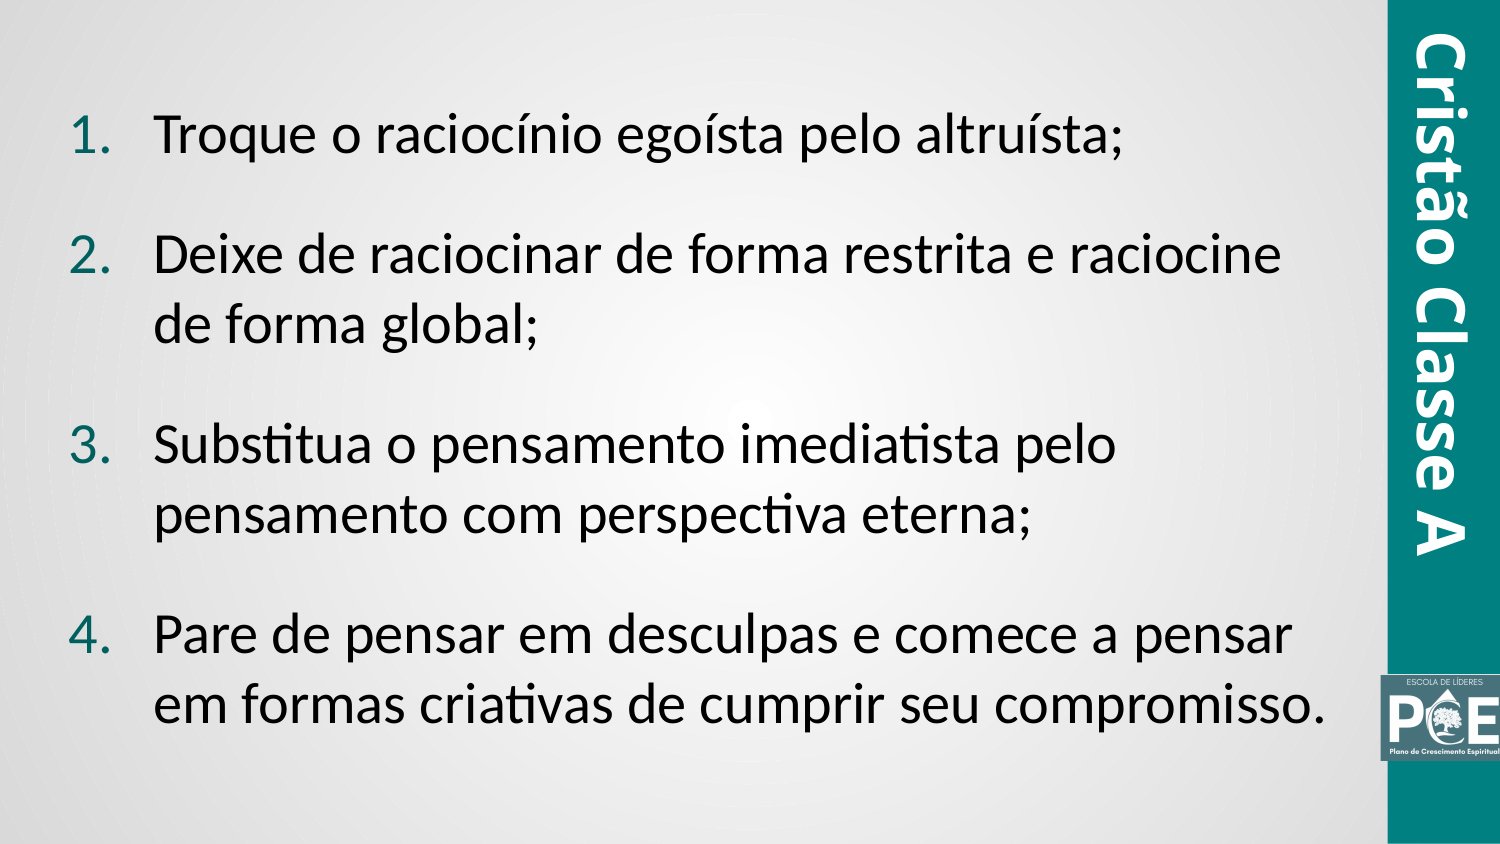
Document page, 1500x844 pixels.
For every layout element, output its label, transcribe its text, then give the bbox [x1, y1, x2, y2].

text_box Cristão Classe A [1397, 23, 1492, 651]
text_box Troque o raciocínio egoísta pelo altruísta; Deixe de raciocinar de forma restrita e raciocine de forma global; Substitua o pensamento imediatista pelo pensamento com perspectiva eterna; Pare de pensar em desculpas e comece a pensar em formas criativas de cumprir seu compromisso. [61, 87, 1341, 743]
picture [1380, 674, 1500, 761]
